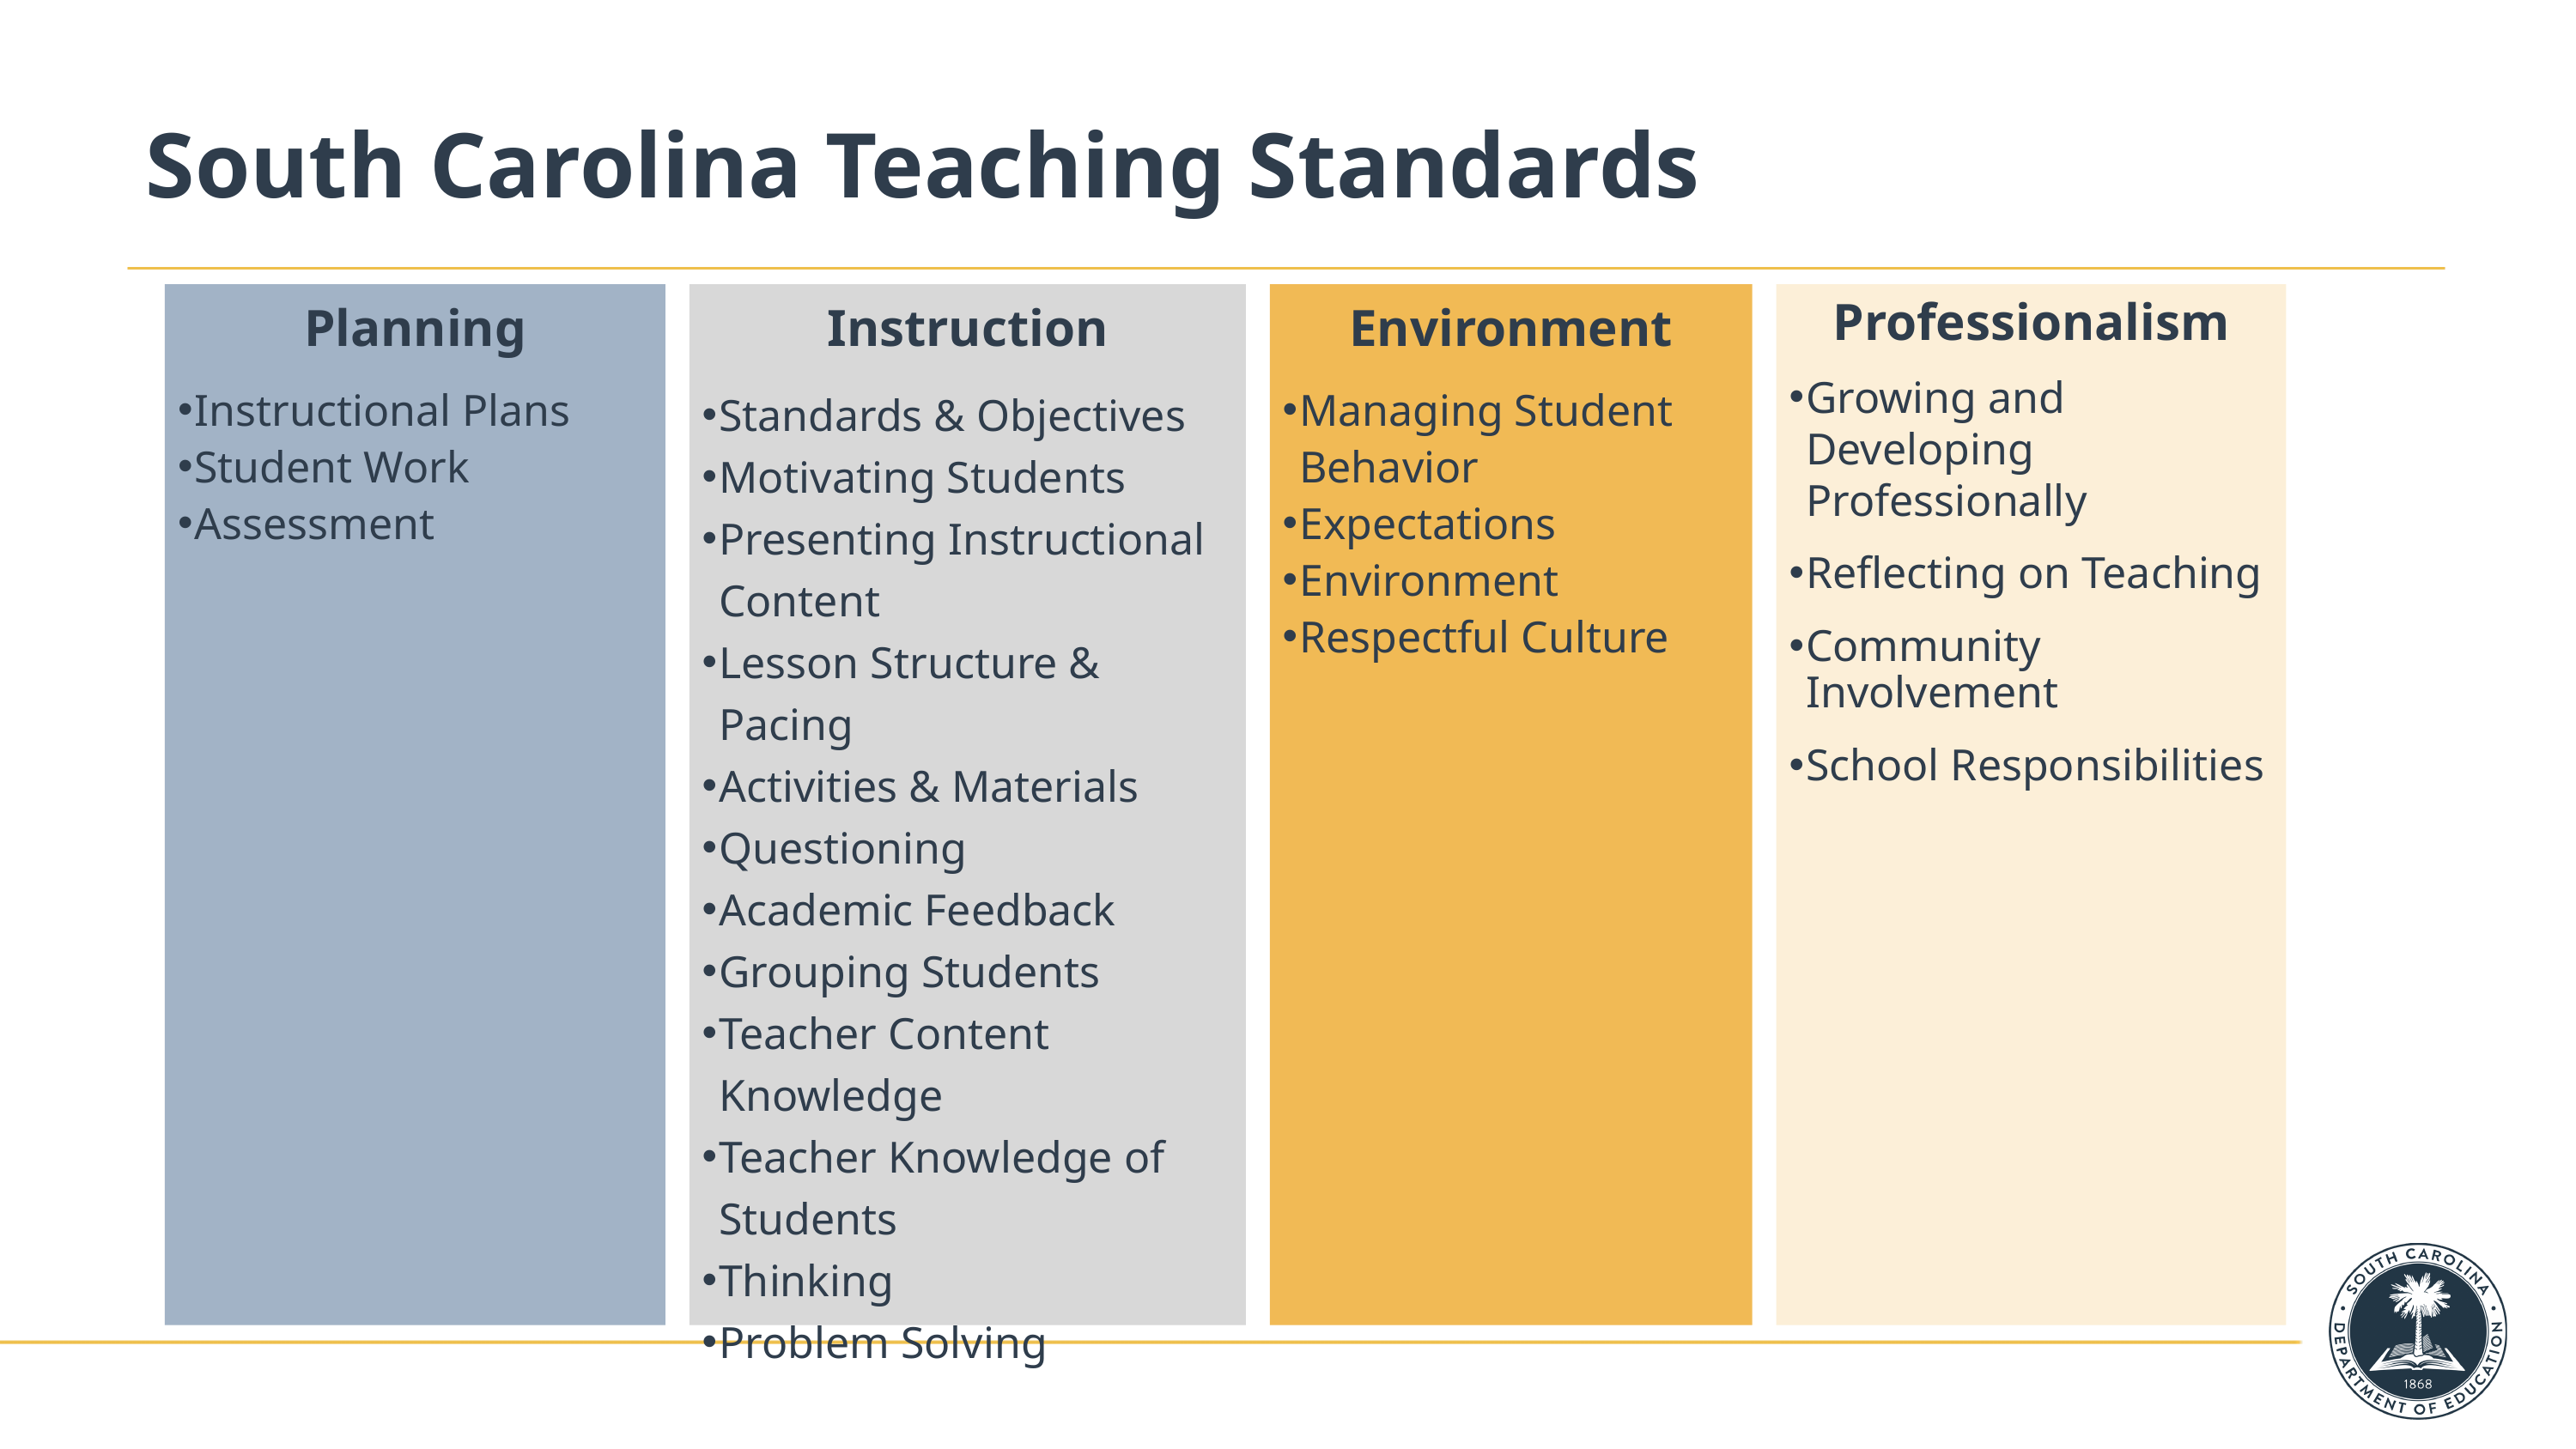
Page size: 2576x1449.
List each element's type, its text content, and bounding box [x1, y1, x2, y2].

list Planning Instructional Plans Student Work Assessment [164, 284, 665, 1325]
list Instruction Standards & Objectives Motivating Students Presenting Instructional Content Lesson Structure & Pacing Activities & Materials Questioning Academic Feedback Grouping Students Teacher Content Knowledge Teacher Knowledge of Students Thinking Problem Solving [689, 284, 1246, 1325]
title South Carolina Teaching Standards [132, 101, 2444, 257]
list Environment Managing Student Behavior Expectations Environment Respectful Culture [1269, 284, 1753, 1325]
picture [2329, 1243, 2507, 1420]
list Professionalism Growing and Developing Professionally Reflecting on Teaching Community Involvement School Responsibilities [1776, 284, 2287, 1325]
